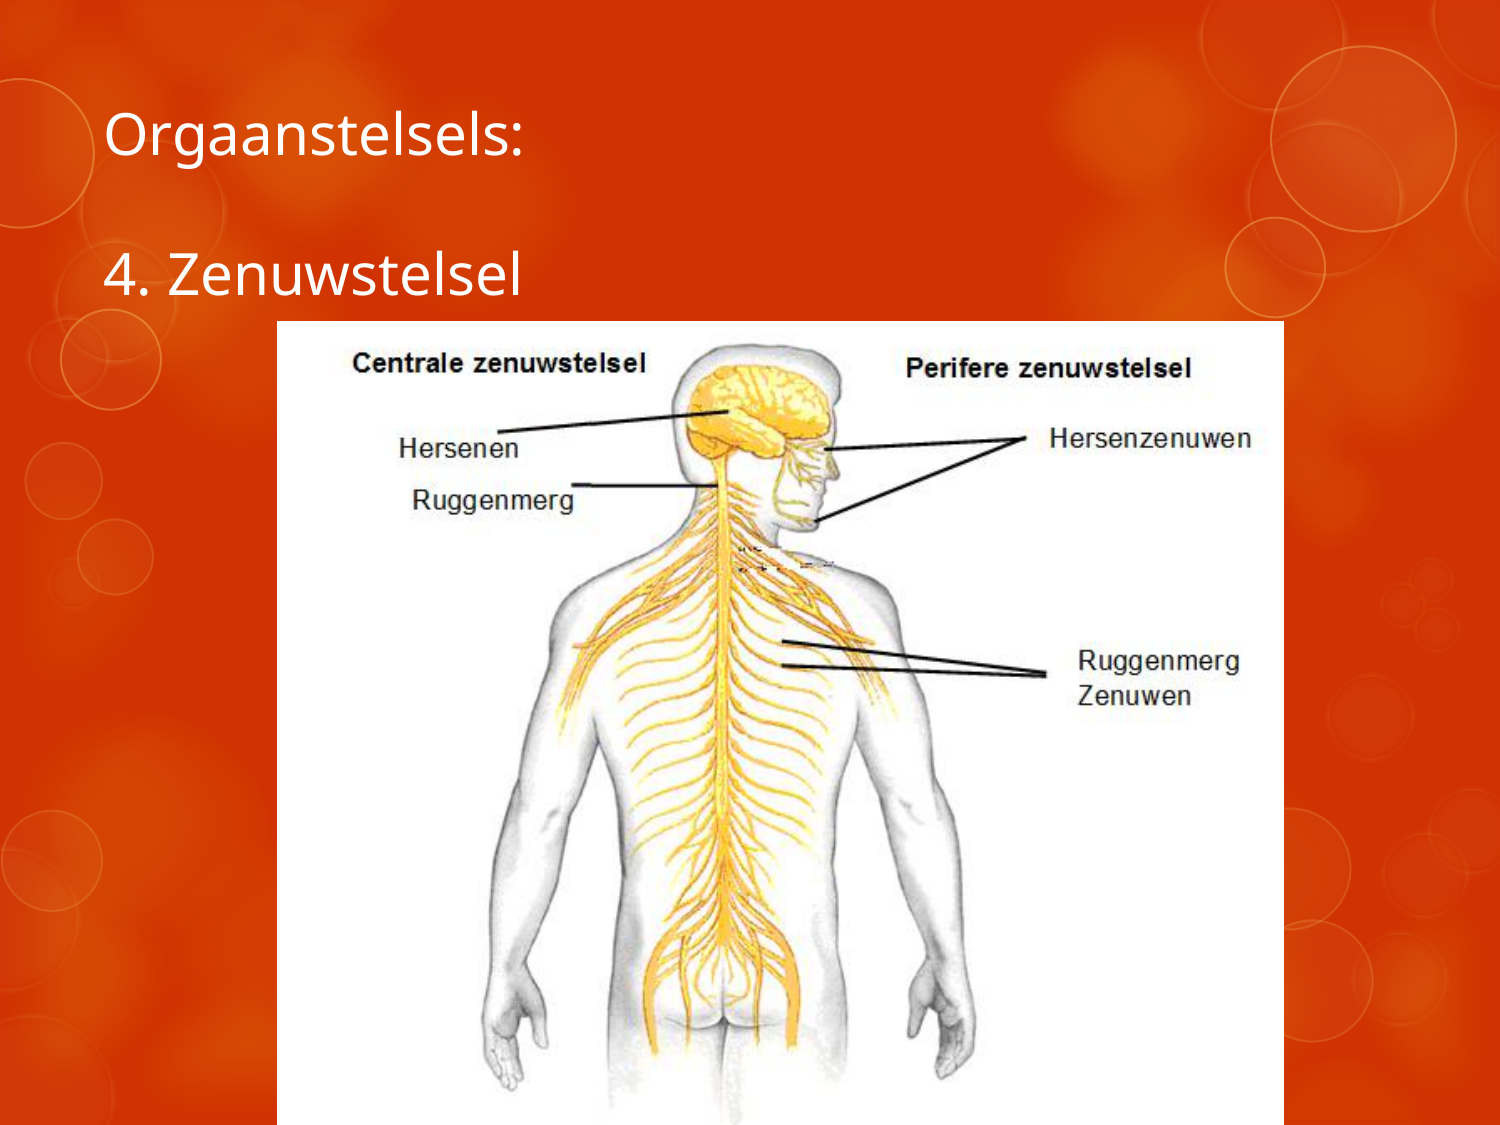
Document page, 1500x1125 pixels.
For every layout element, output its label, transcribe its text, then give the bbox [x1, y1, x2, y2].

picture [276, 321, 1284, 1125]
text_box Orgaanstelsels: 4. Zenuwstelsel [88, 90, 1199, 315]
